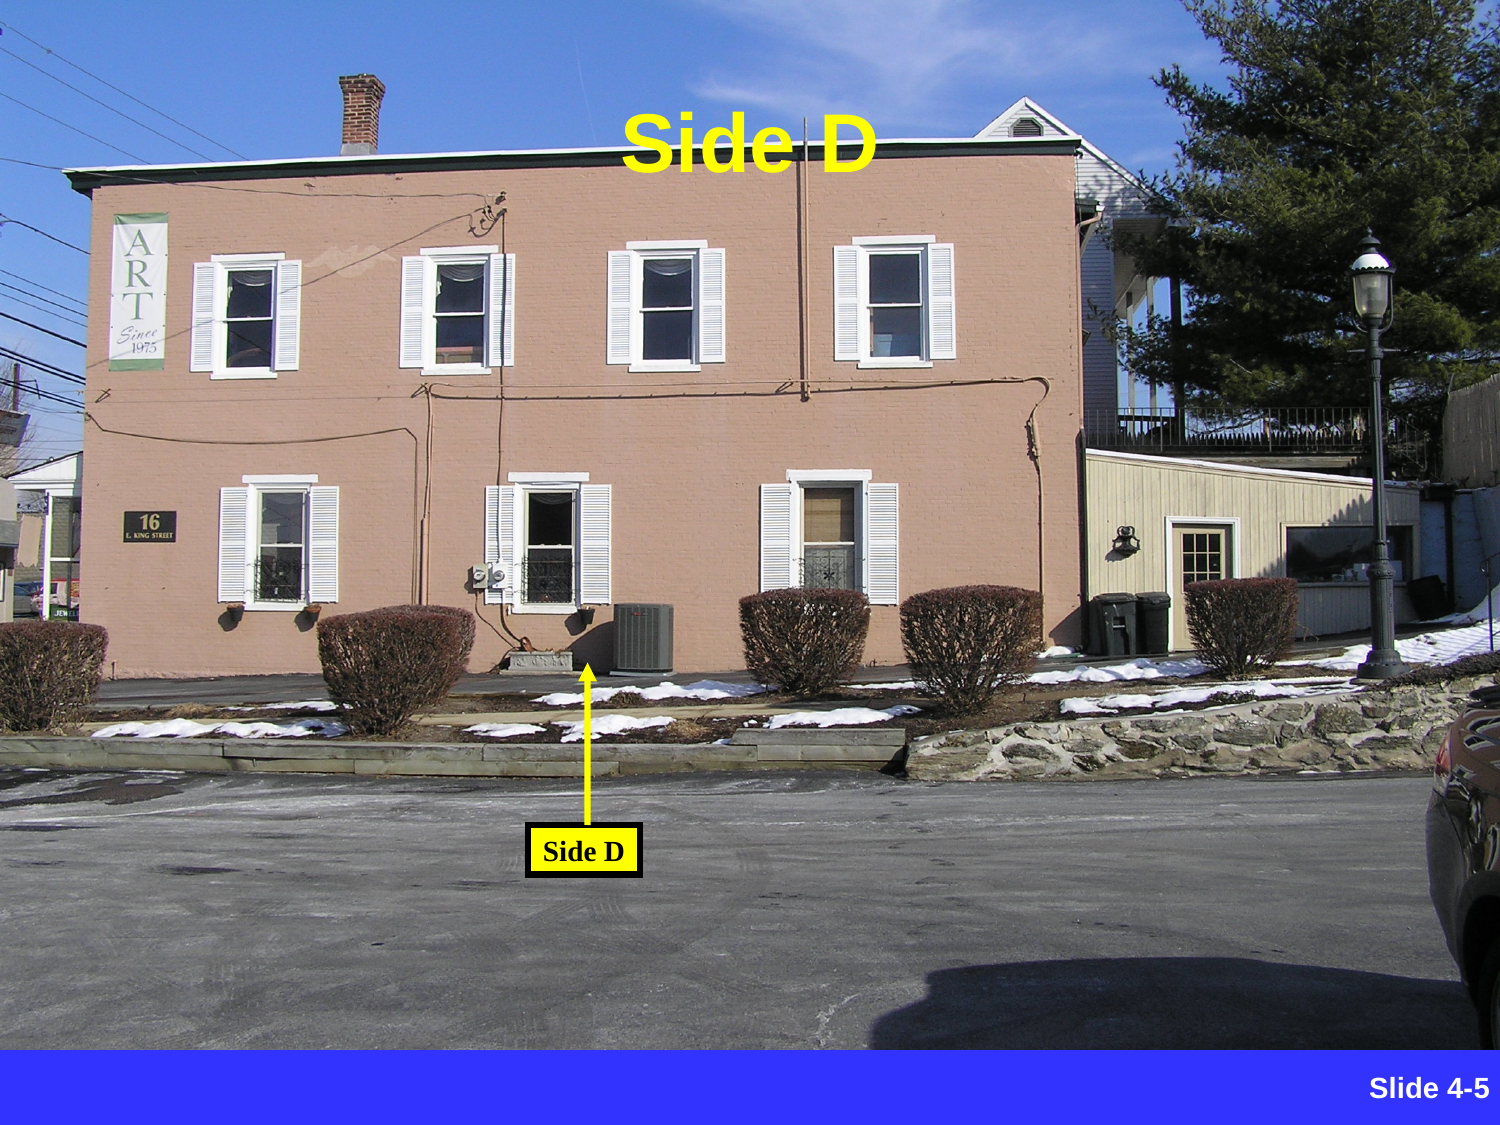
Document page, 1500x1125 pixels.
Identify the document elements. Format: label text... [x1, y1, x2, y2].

slide_number Slide 4-93 [1154, 1061, 1500, 1125]
picture [0, 0, 1500, 1051]
